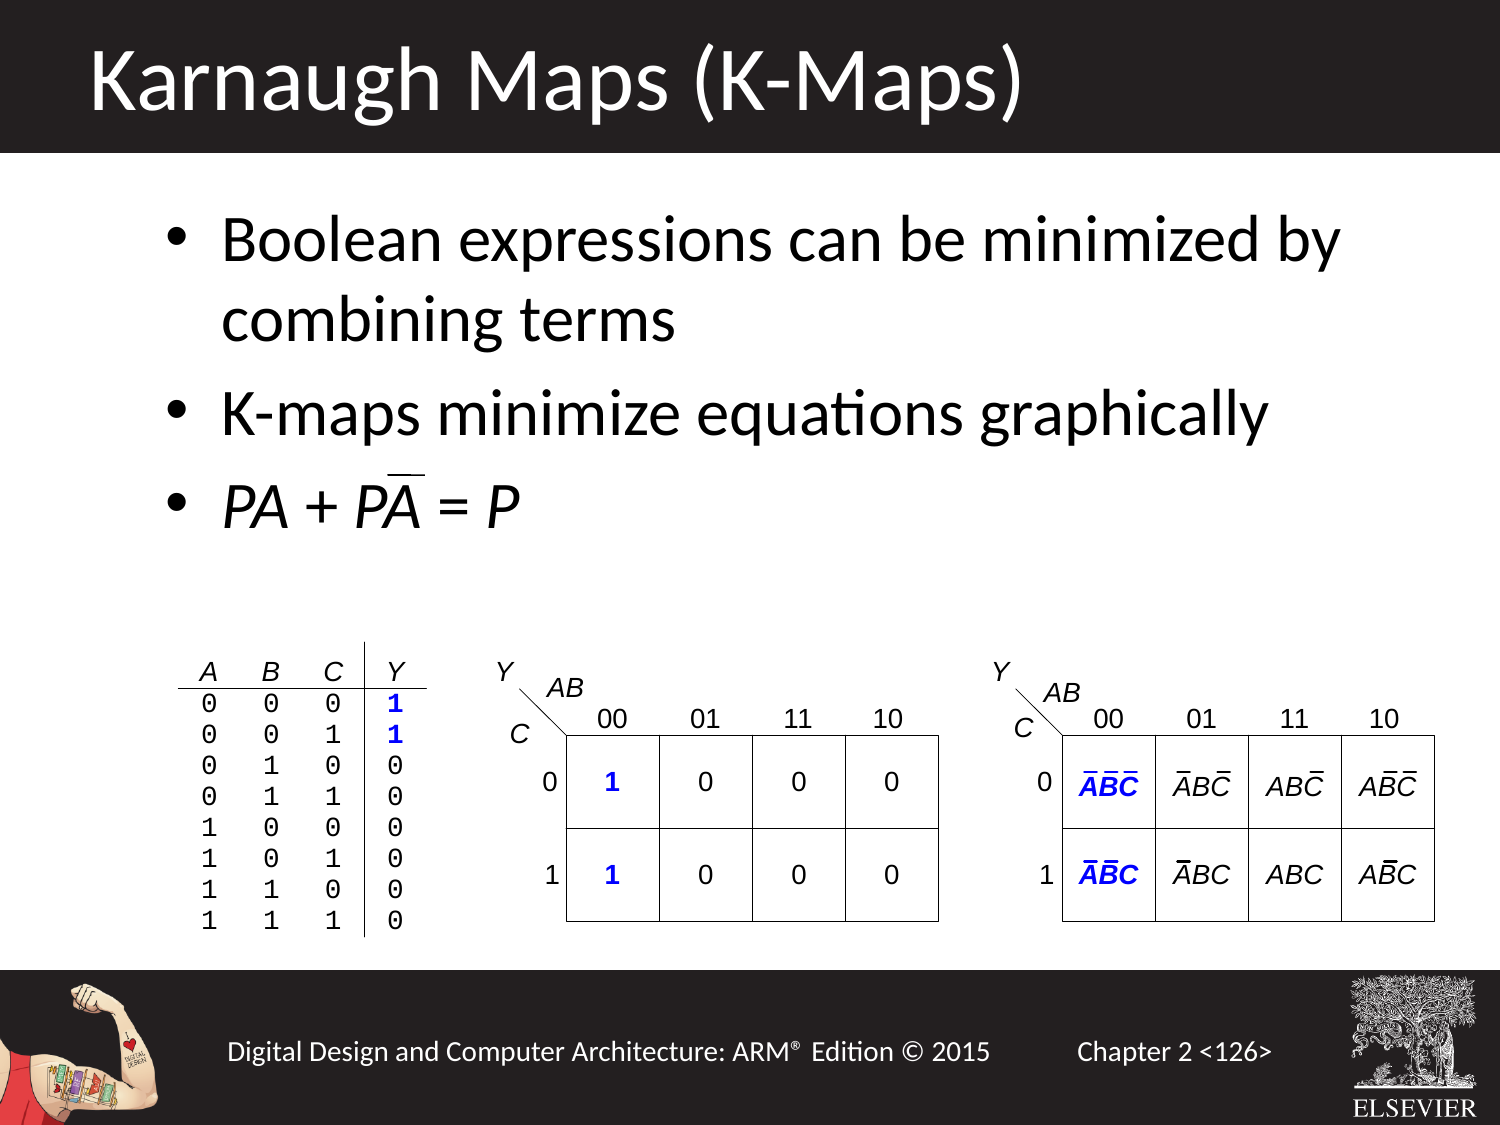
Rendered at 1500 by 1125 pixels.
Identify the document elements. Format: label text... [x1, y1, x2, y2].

list Boolean expressions can be minimized by combining terms K-maps minimize equations graphically PA + PA = P [150, 187, 1488, 475]
picture [0, 979, 163, 1125]
text_box Karnaugh Maps (K-Maps) [75, 11, 1375, 136]
picture [1350, 974, 1477, 1117]
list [112, 637, 1438, 984]
